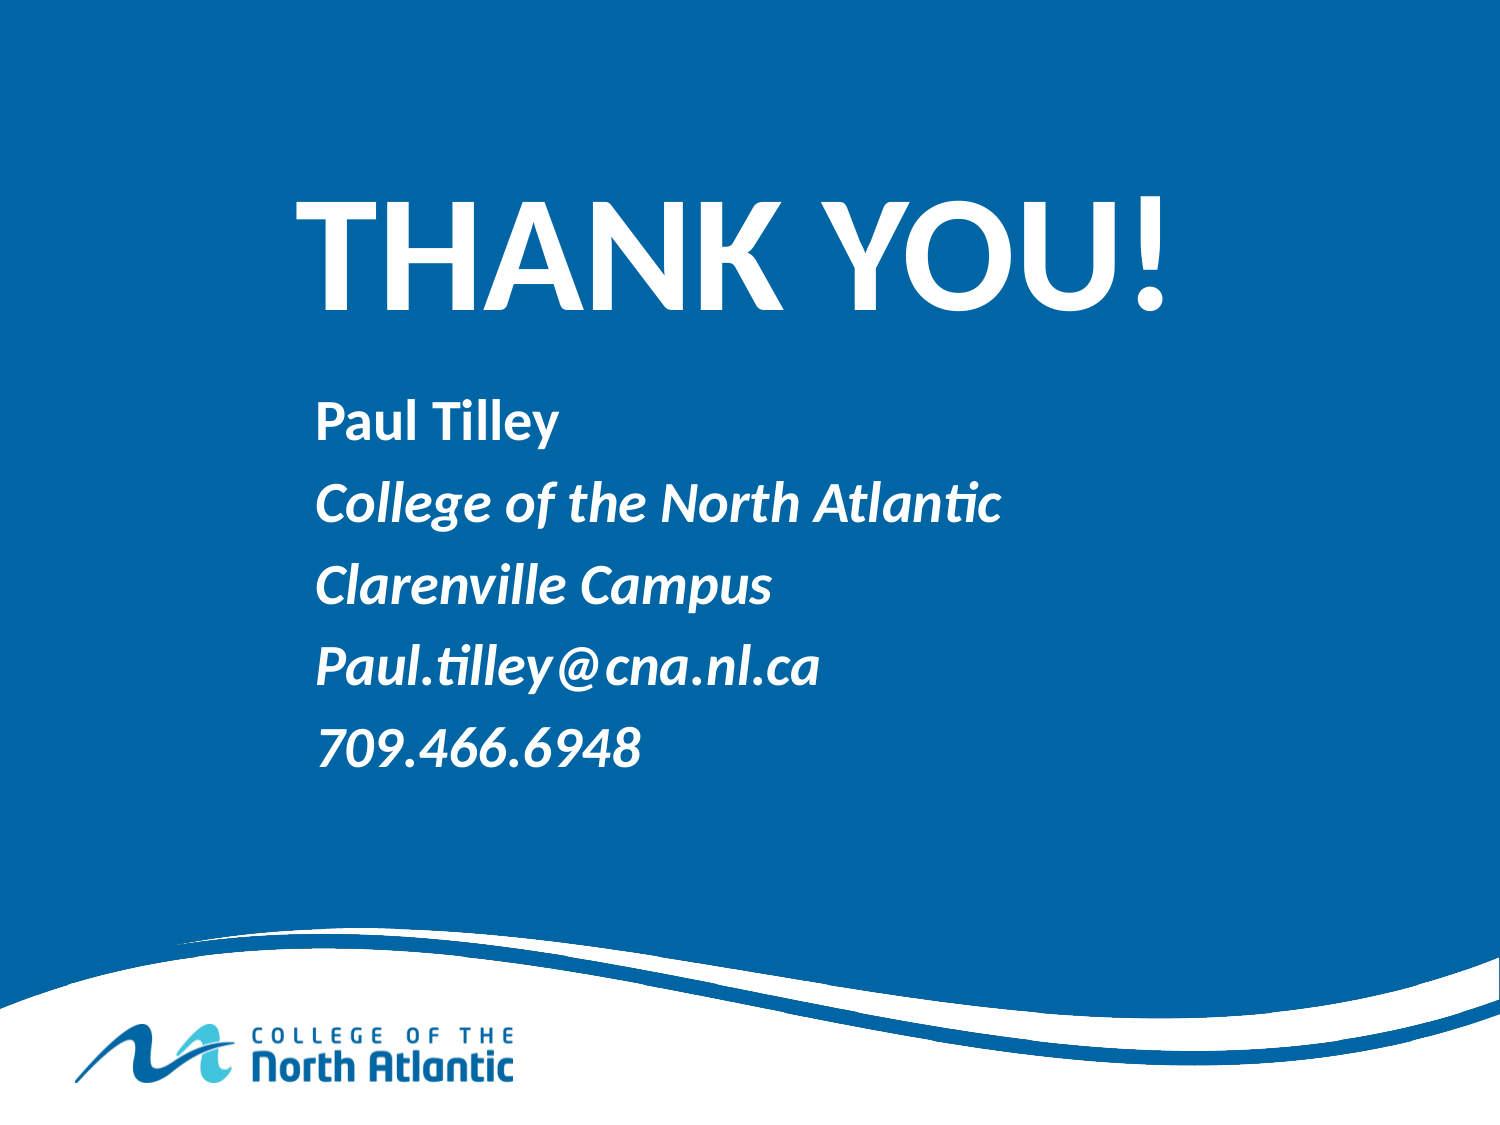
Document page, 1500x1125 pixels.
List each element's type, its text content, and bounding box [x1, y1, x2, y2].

title THANK YOU! [62, 149, 1413, 338]
picture [0, 928, 1500, 1125]
list Paul Tilley College of the North Atlantic Clarenville Campus Paul.tilley@cna.nl.ca 709.466.6948 [300, 375, 1200, 1005]
